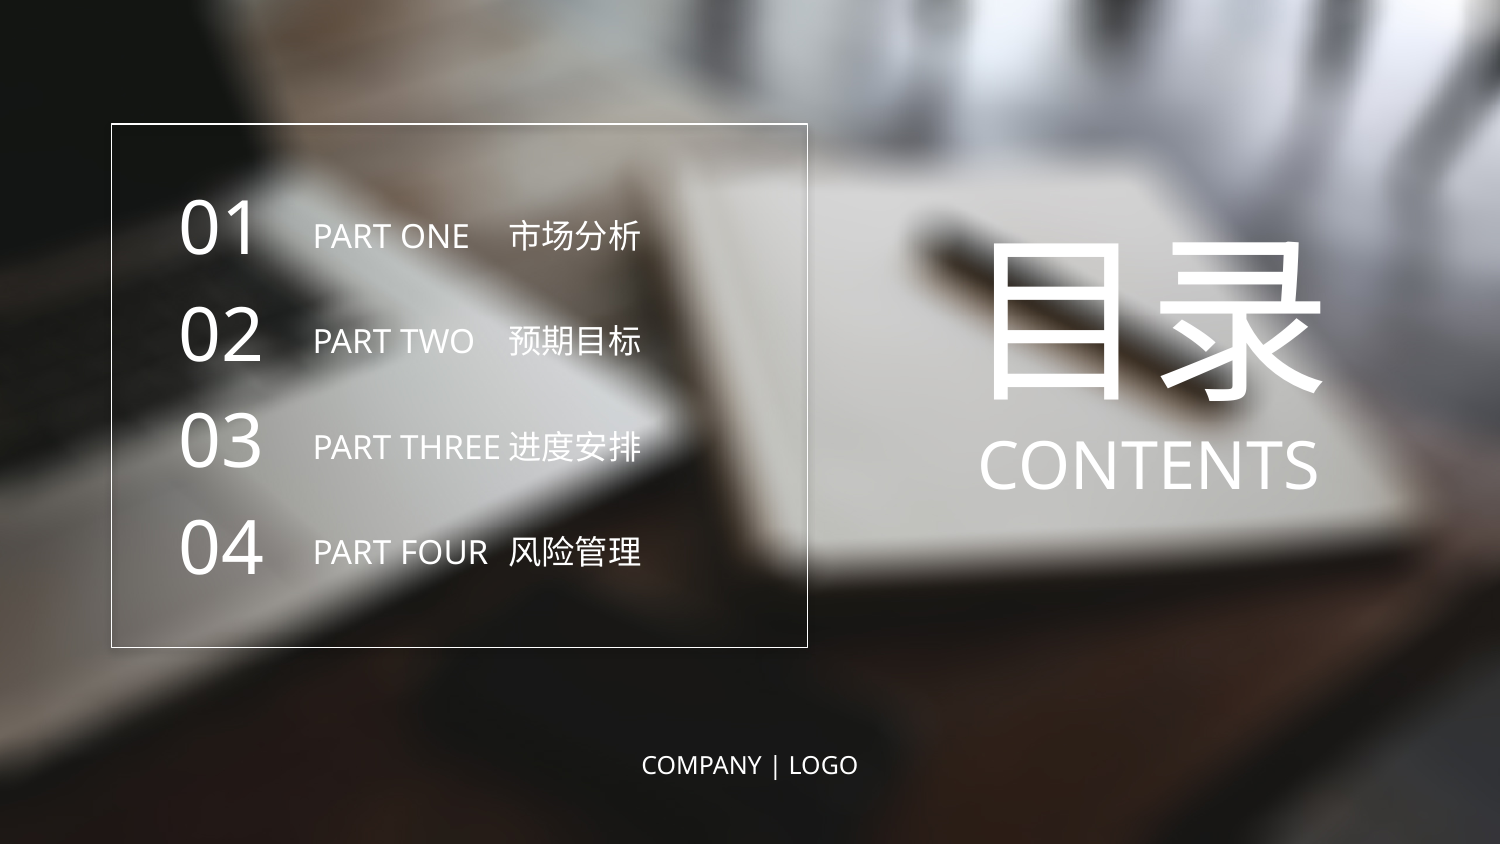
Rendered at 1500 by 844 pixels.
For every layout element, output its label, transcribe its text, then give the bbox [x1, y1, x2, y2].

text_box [297, 406, 658, 473]
text_box 目录 CONTENTS [950, 195, 1348, 511]
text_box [297, 195, 658, 262]
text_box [297, 301, 658, 368]
text_box 01 [163, 172, 280, 277]
text_box 02 [163, 278, 280, 384]
text_box 03 [163, 385, 280, 491]
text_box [297, 512, 658, 579]
text_box [111, 123, 808, 648]
text_box COMPANY | LOGO [626, 742, 874, 788]
text_box 04 [163, 492, 280, 597]
picture [0, 0, 1500, 844]
